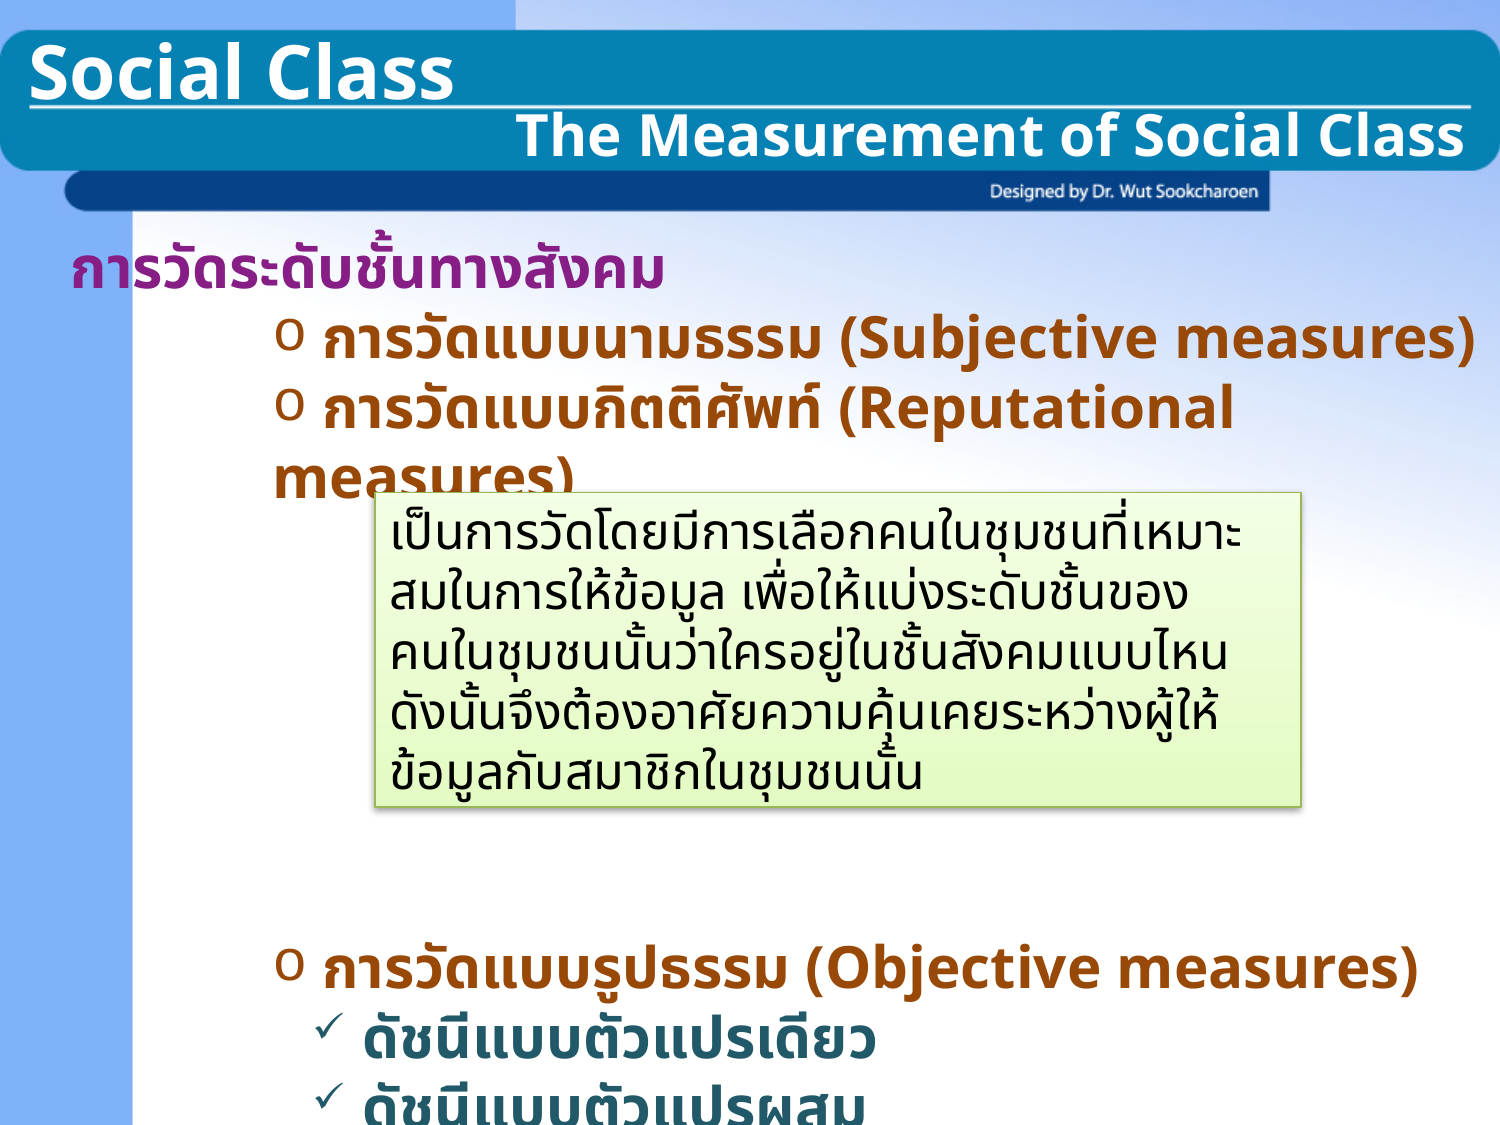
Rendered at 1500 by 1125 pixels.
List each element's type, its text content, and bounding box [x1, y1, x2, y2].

text_box Social Class [13, 32, 1475, 107]
picture [0, 146, 1500, 1125]
text_box เป็นการวัดโดยมีการเลือกคนในชุมชนที่เหมาะสมในการให้ข้อมูล เพื่อให้แบ่งระดับชั้นของคนในชุมชนนั้นว่าใครอยู่ในชั้นสังคมแบบไหน ดังนั้นจึงต้องอาศัยความคุ้นเคยระหว่างผู้ให้ข้อมูลกับสมาชิกในชุมชนนั้น [374, 492, 1302, 808]
picture [0, 0, 1500, 54]
text_box The Measurement of Social Class [37, 108, 1481, 172]
text_box การวัดแบบนามธรรม (Subjective measures) การวัดแบบกิตติศัพท์ (Reputational measures) การวัดแบบรูปธรรม (Objective measures) ดัชนีแบบตัวแปรเดียว ดัชนีแบบตัวแปรผสม [257, 292, 1500, 1125]
text_box การวัดระดับชั้นทางสังคม [56, 222, 682, 308]
